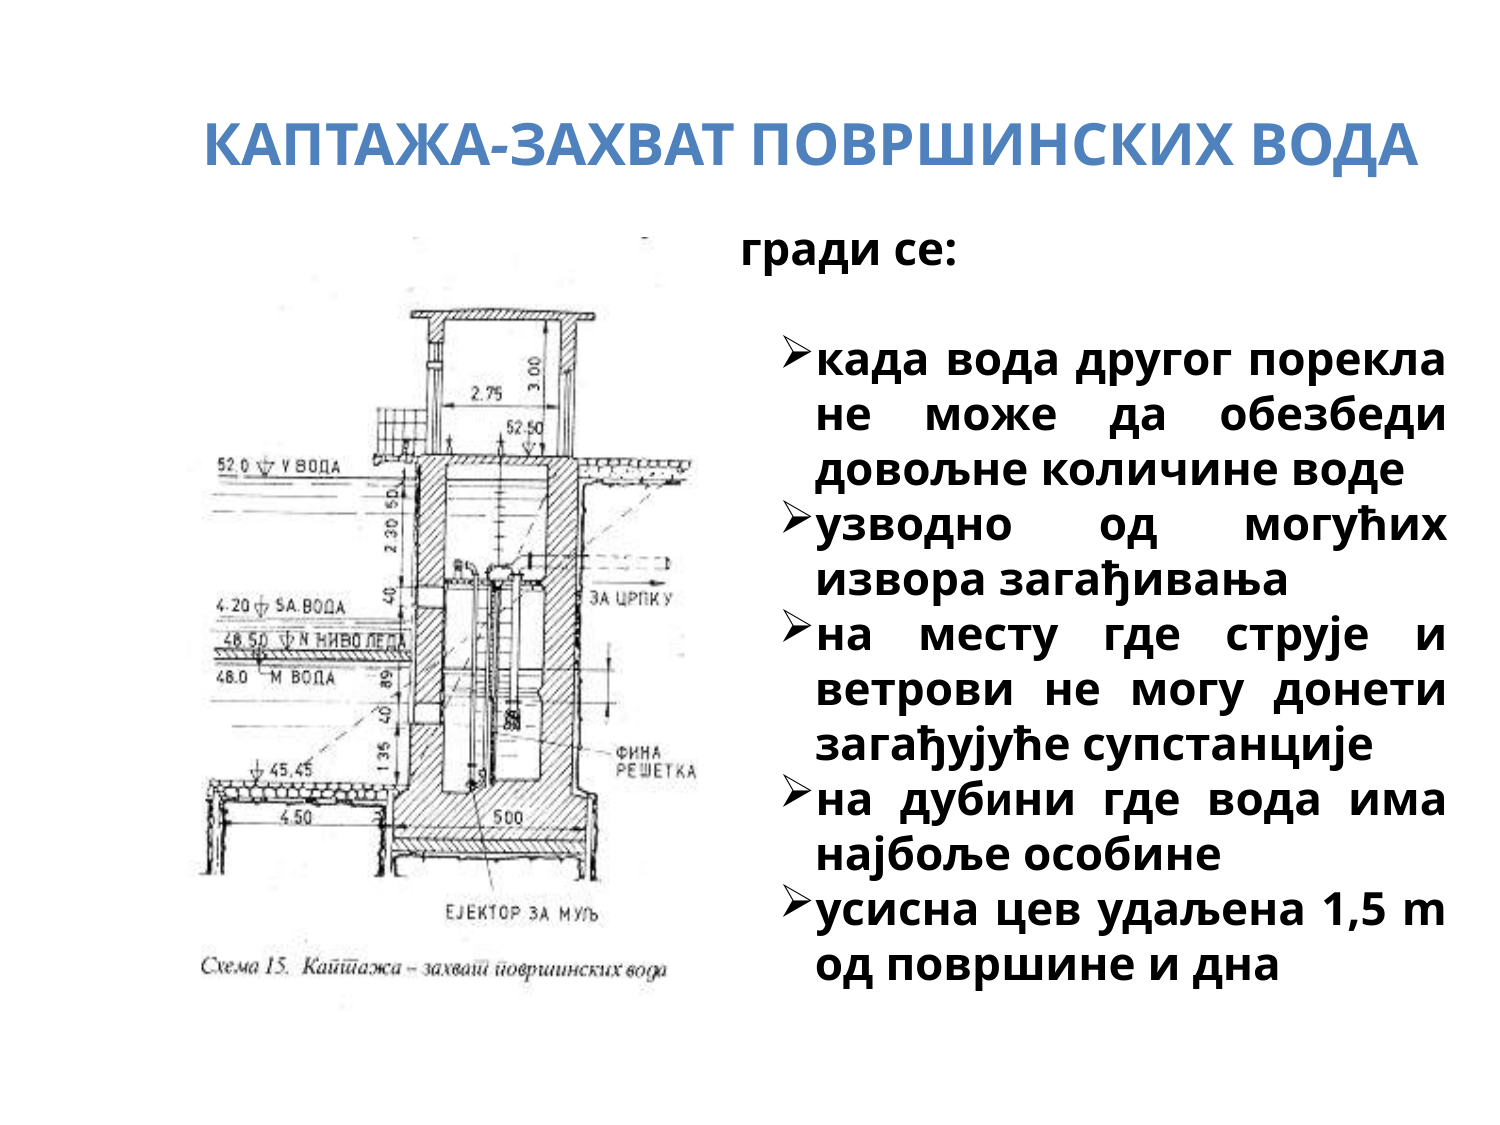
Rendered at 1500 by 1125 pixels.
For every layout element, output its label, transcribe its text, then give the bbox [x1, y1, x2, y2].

text_box гради се: када вода другог порекла не може да обезбеди довољне количине воде узводно од могућих извора загађивања на месту где струје и ветрови не могу донети загађујуће супстанције на дубини где вода има најбоље особине усисна цев удаљена 1,5 m од површине и дна [724, 212, 1463, 997]
text_box КАПТАЖА-ЗАХВАТ ПОВРШИНСКИХ ВОДА [187, 99, 1450, 185]
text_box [187, 237, 701, 1026]
